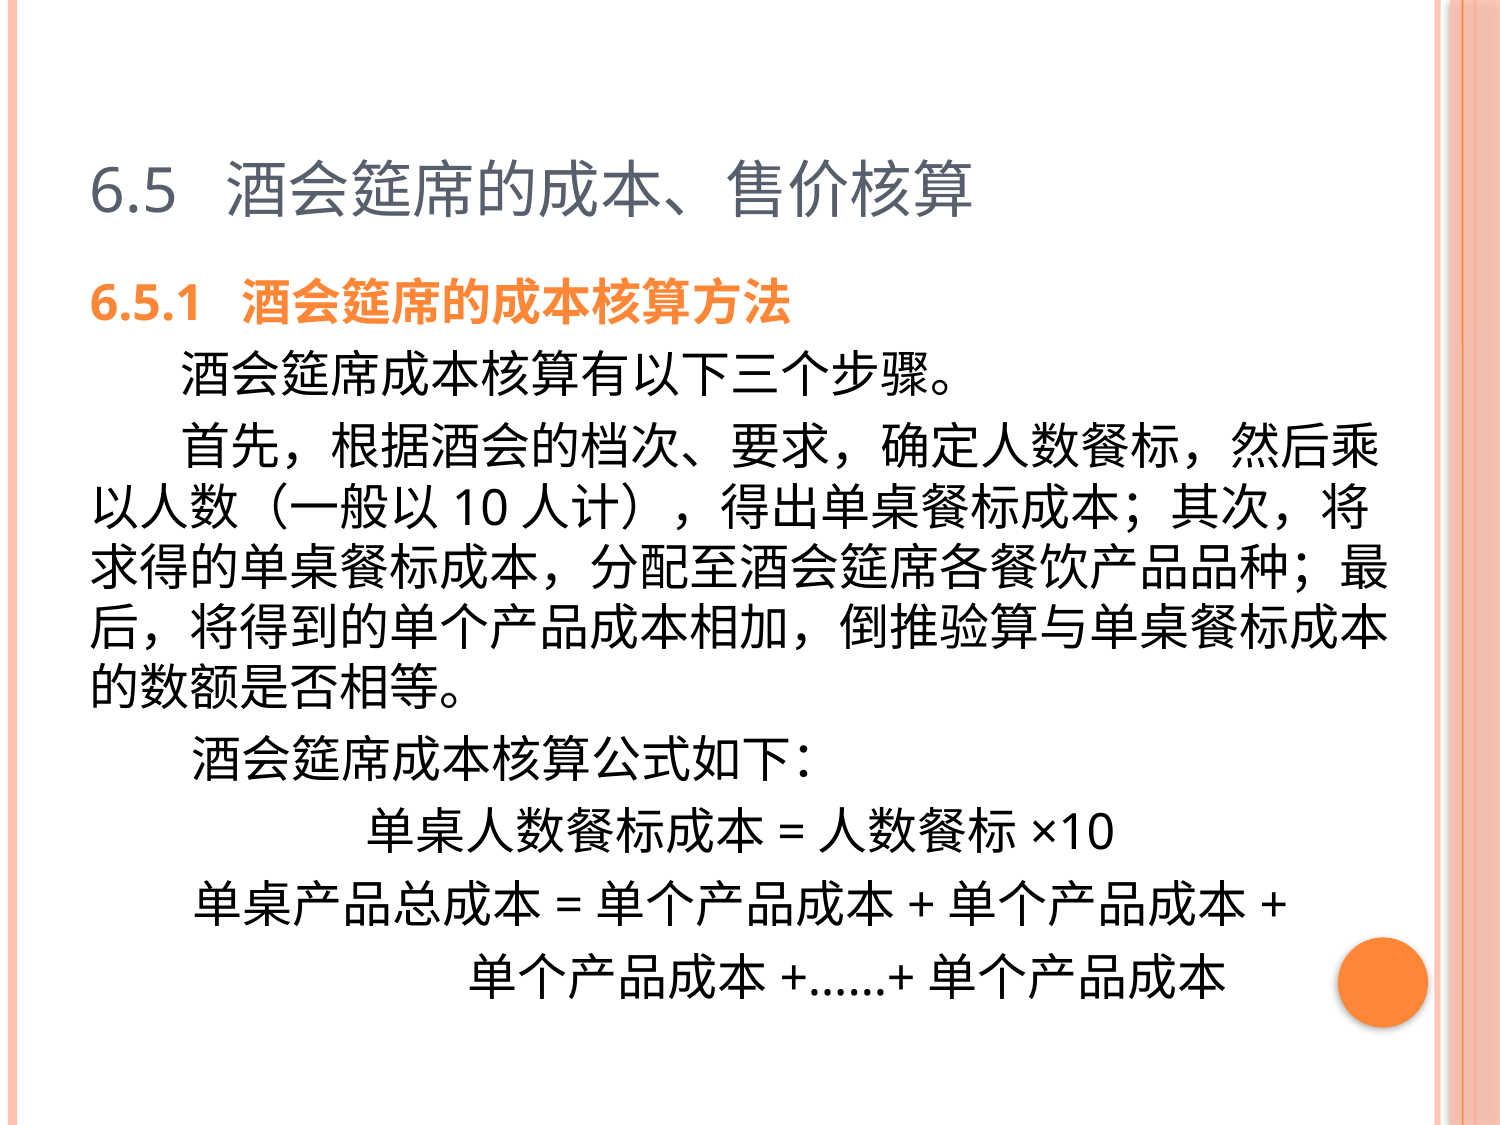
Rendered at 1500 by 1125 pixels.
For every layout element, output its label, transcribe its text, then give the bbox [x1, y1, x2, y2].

title 6.5 酒会筵席的成本、售价核算 [75, 45, 1300, 233]
list 6.5.1 酒会筵席的成本核算方法 酒会筵席成本核算有以下三个步骤。 首先，根据酒会的档次、要求，确定人数餐标，然后乘以人数（一般以10人计），得出单桌餐标成本；其次，将求得的单桌餐标成本，分配至酒会筵席各餐饮产品品种；最后，将得到的单个产品成本相加，倒推验算与单桌餐标成本的数额是否相等。 酒会筵席成本核算公式如下： 单桌人数餐标成本=人数餐标×10 单桌产品总成本=单个产品成本+单个产品成本+ 单个产品成本+……+单个产品成本 [74, 262, 1407, 1063]
